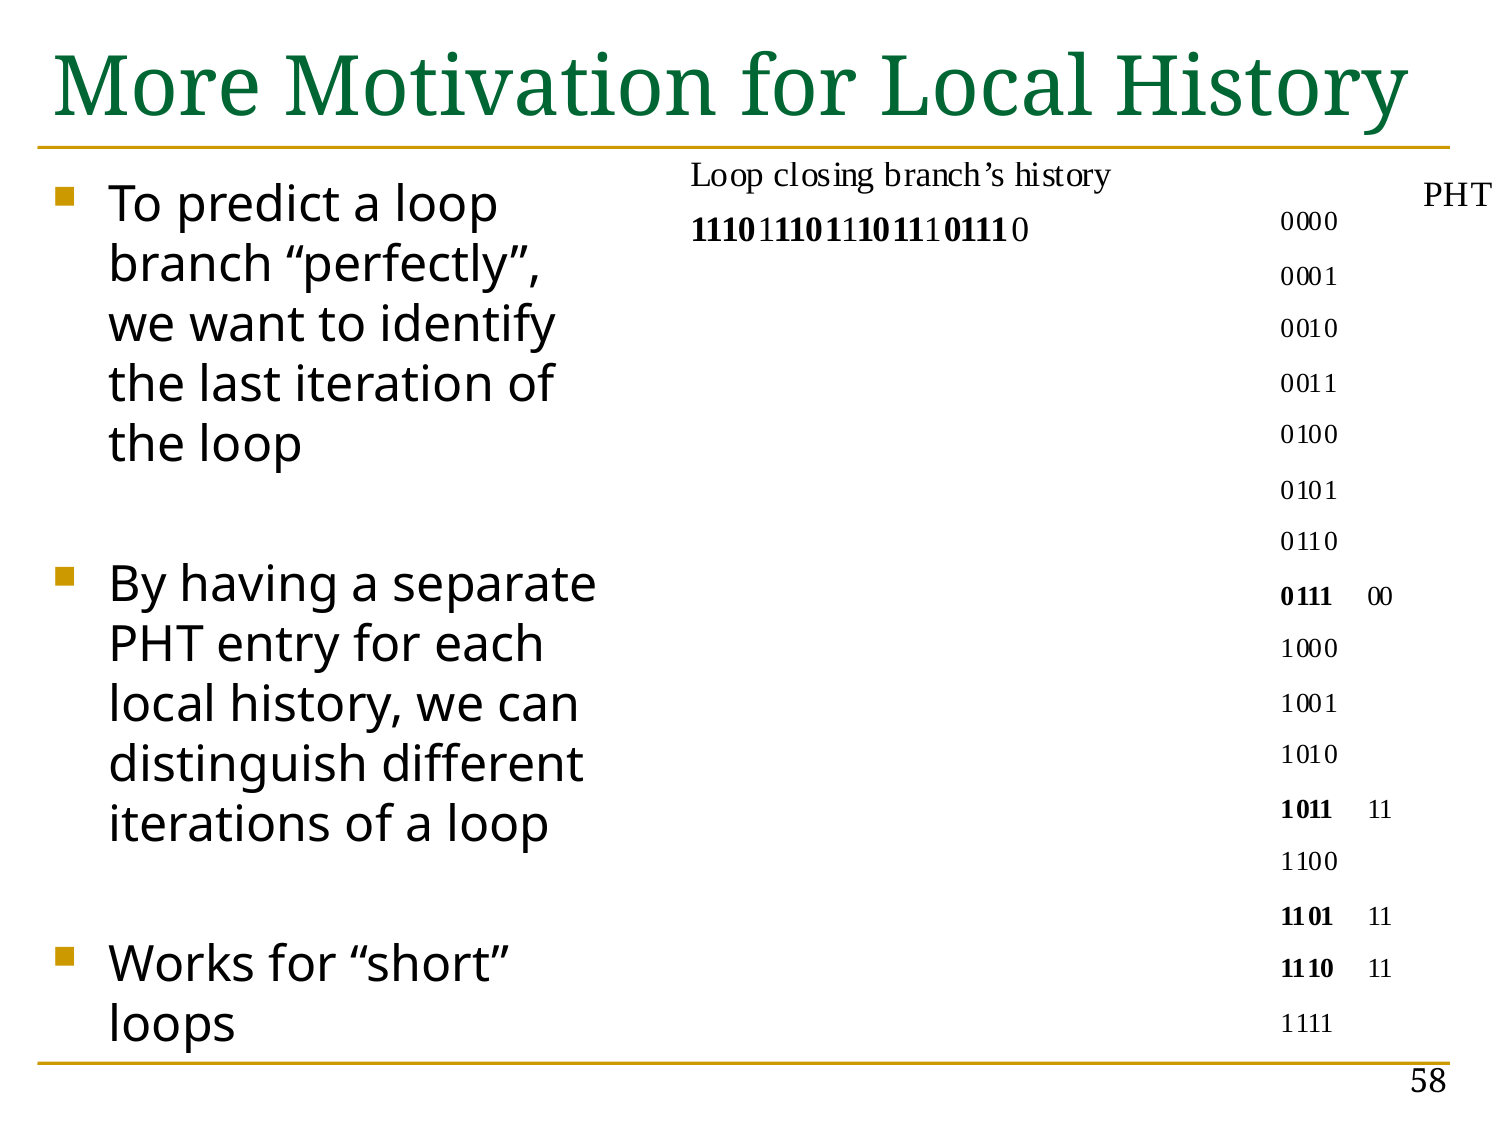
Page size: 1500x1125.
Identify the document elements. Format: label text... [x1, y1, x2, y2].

picture [690, 162, 1495, 1056]
title More Motivation for Local History [37, 24, 1450, 200]
list To predict a loop branch “perfectly”, we want to identify the last iteration of the loop By having a separate PHT entry for each local history, we can distinguish different iterations of a loop Works for “short” loops [37, 163, 625, 1016]
slide_number 58 [1111, 1064, 1462, 1112]
